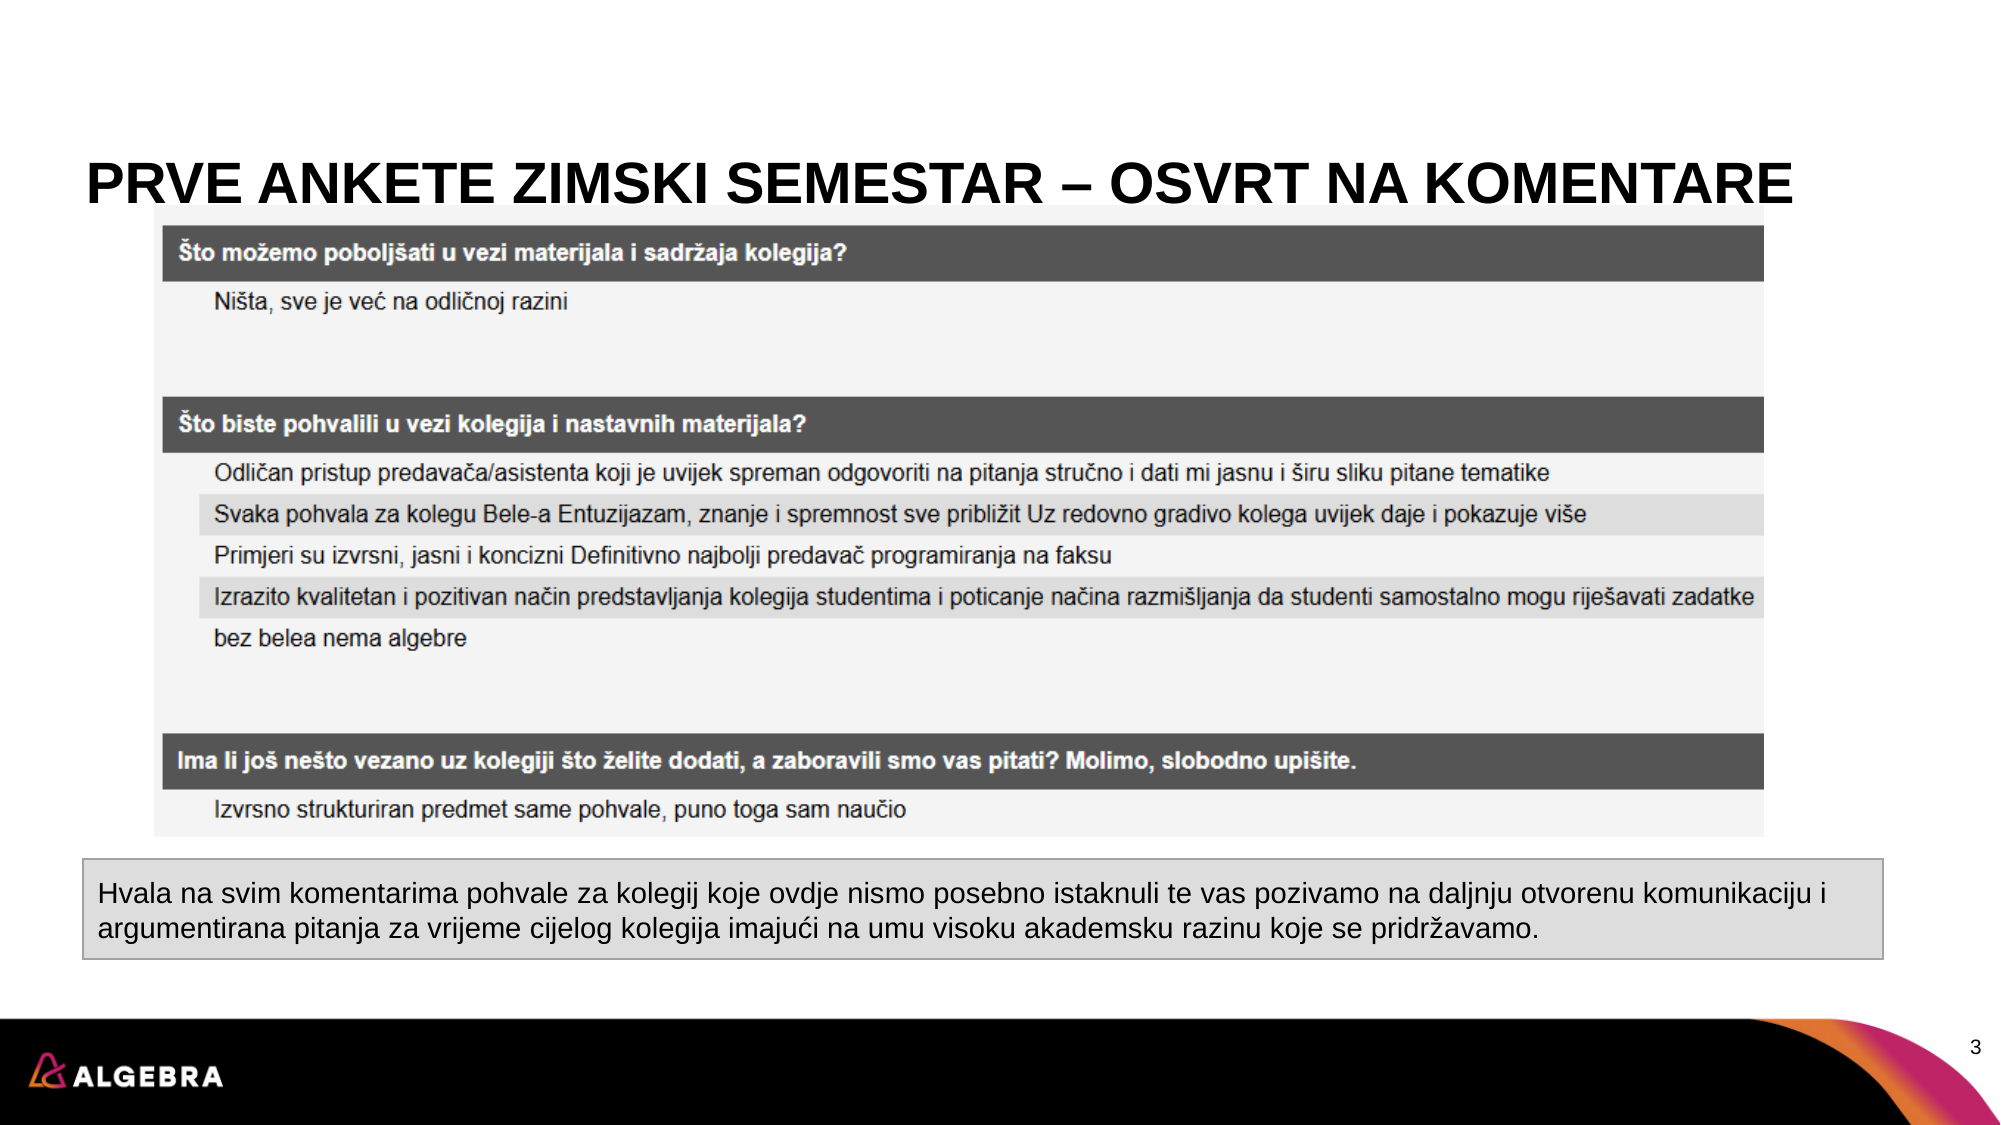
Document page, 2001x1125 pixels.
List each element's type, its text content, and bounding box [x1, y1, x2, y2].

picture [0, 0, 2001, 1125]
title PRVE ANKETE ZIMSKI SEMESTAR – OSVRT NA KOMENTARE [85, 112, 1918, 224]
text_box Hvala na svim komentarima pohvale za kolegij koje ovdje nismo posebno istaknuli te vas pozivamo na daljnju otvorenu komunikaciju i argumentirana pitanja za vrijeme cijelog kolegija imajući na umu visoku akademsku razinu koje se pridržavamo. [82, 858, 1884, 960]
